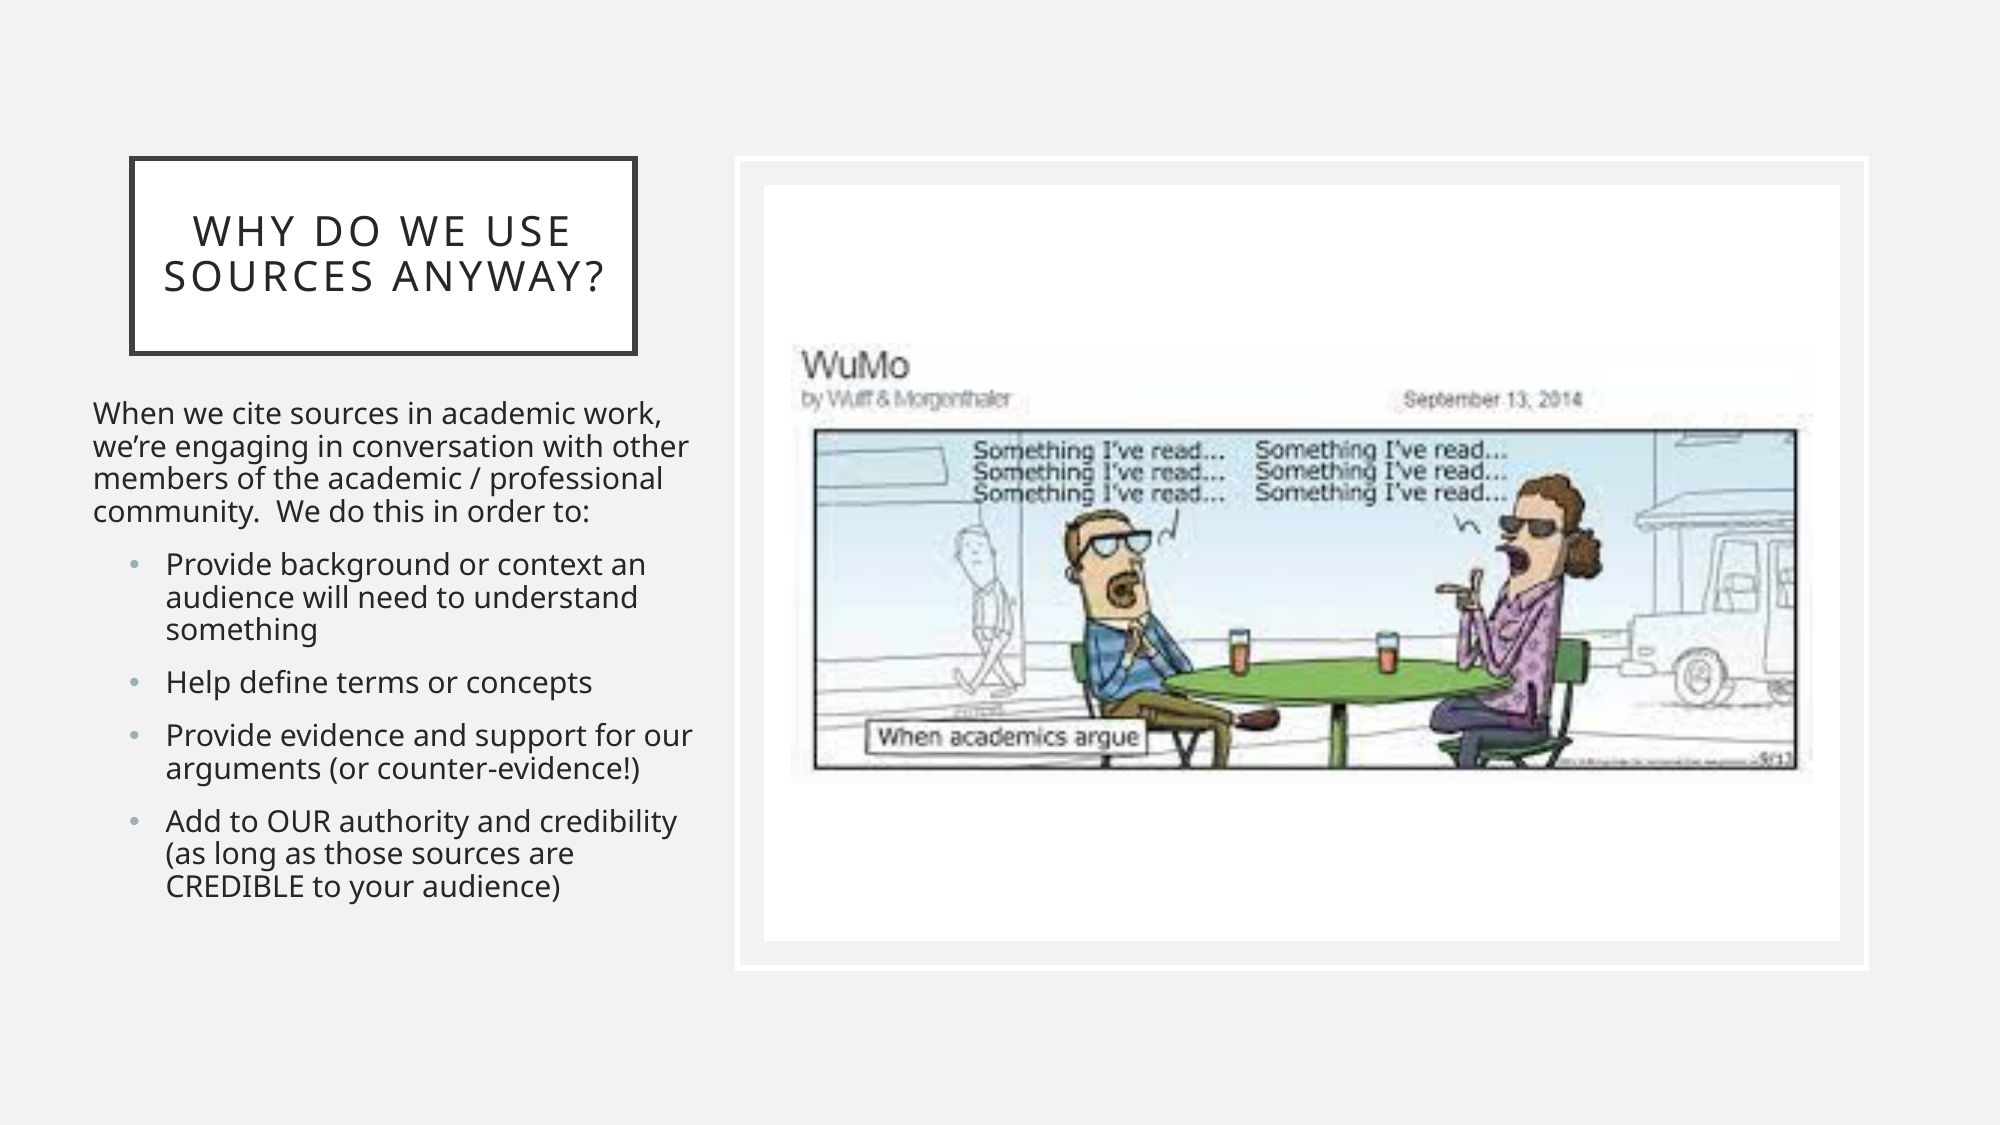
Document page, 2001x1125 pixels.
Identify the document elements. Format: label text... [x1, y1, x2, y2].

list When we cite sources in academic work, we’re engaging in conversation with other members of the academic / professional community. We do this in order to: Provide background or context an audience will need to understand something Help define terms or concepts Provide evidence and support for our arguments (or counter-evidence!) Add to OUR authority and credibility (as long as those sources are CREDIBLE to your audience) [77, 391, 711, 968]
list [791, 343, 1813, 783]
title WHY DO WE USE SOURCES ANYWAY? [129, 156, 638, 356]
text_box [763, 184, 1841, 942]
text_box [736, 157, 1868, 969]
